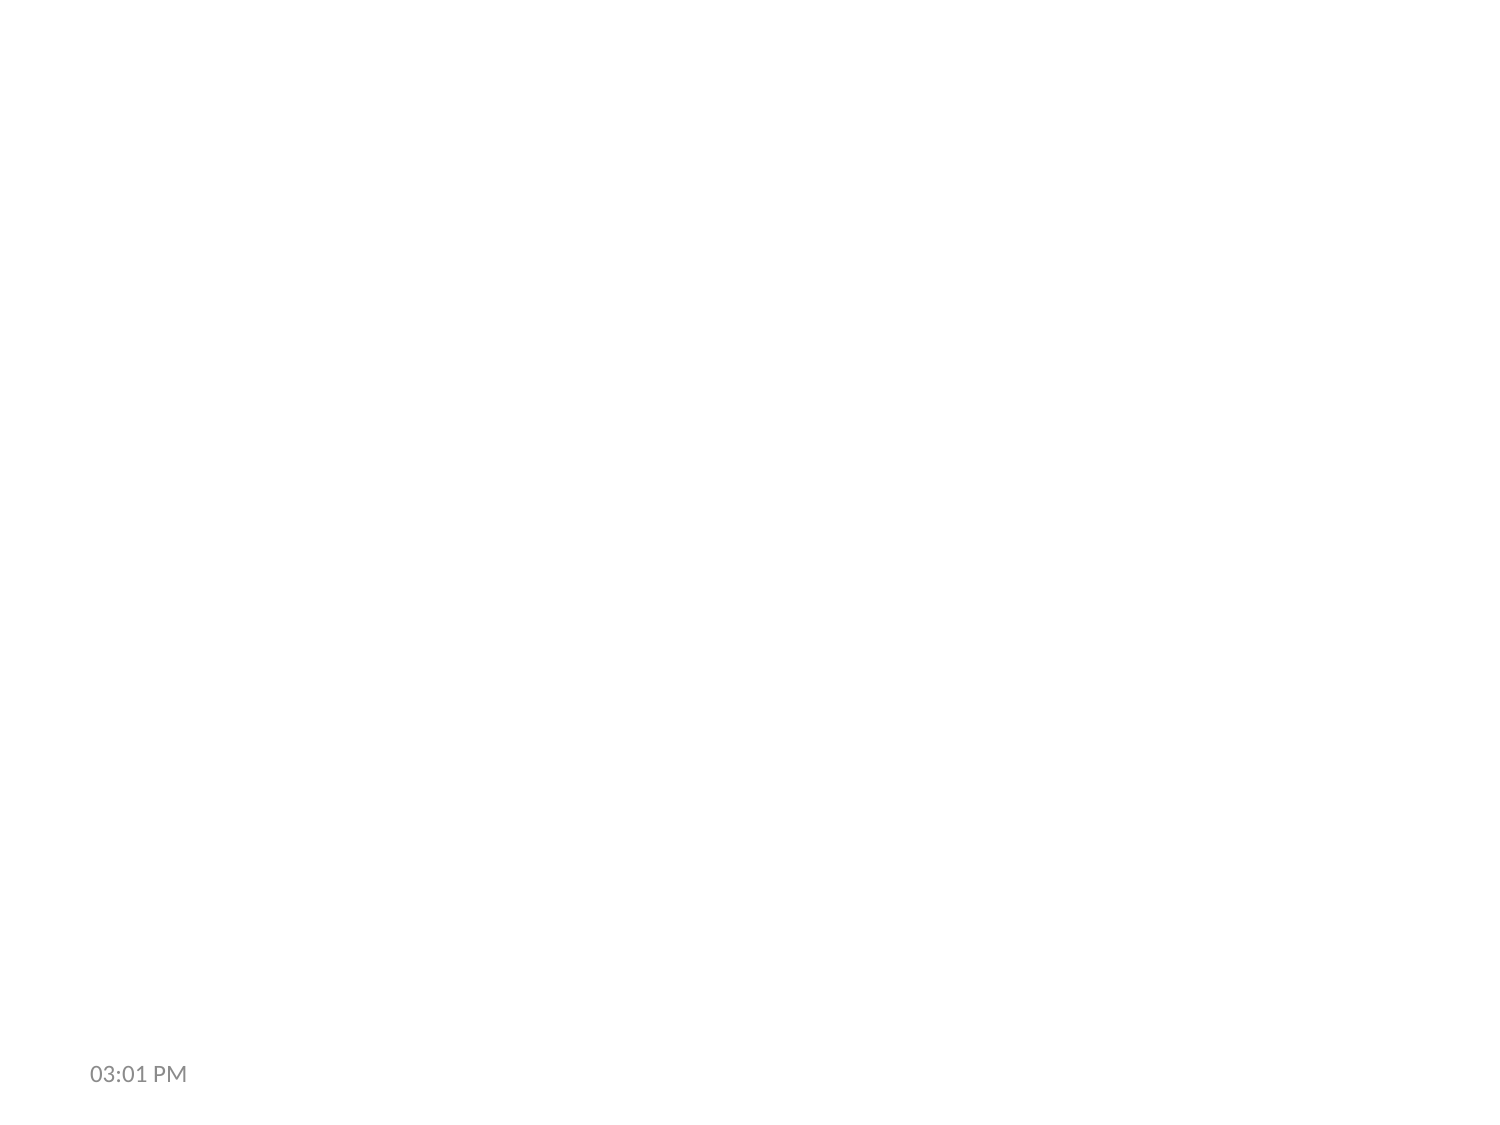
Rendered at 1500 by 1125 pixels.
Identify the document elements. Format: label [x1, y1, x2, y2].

slide_number [75, 1042, 425, 1103]
